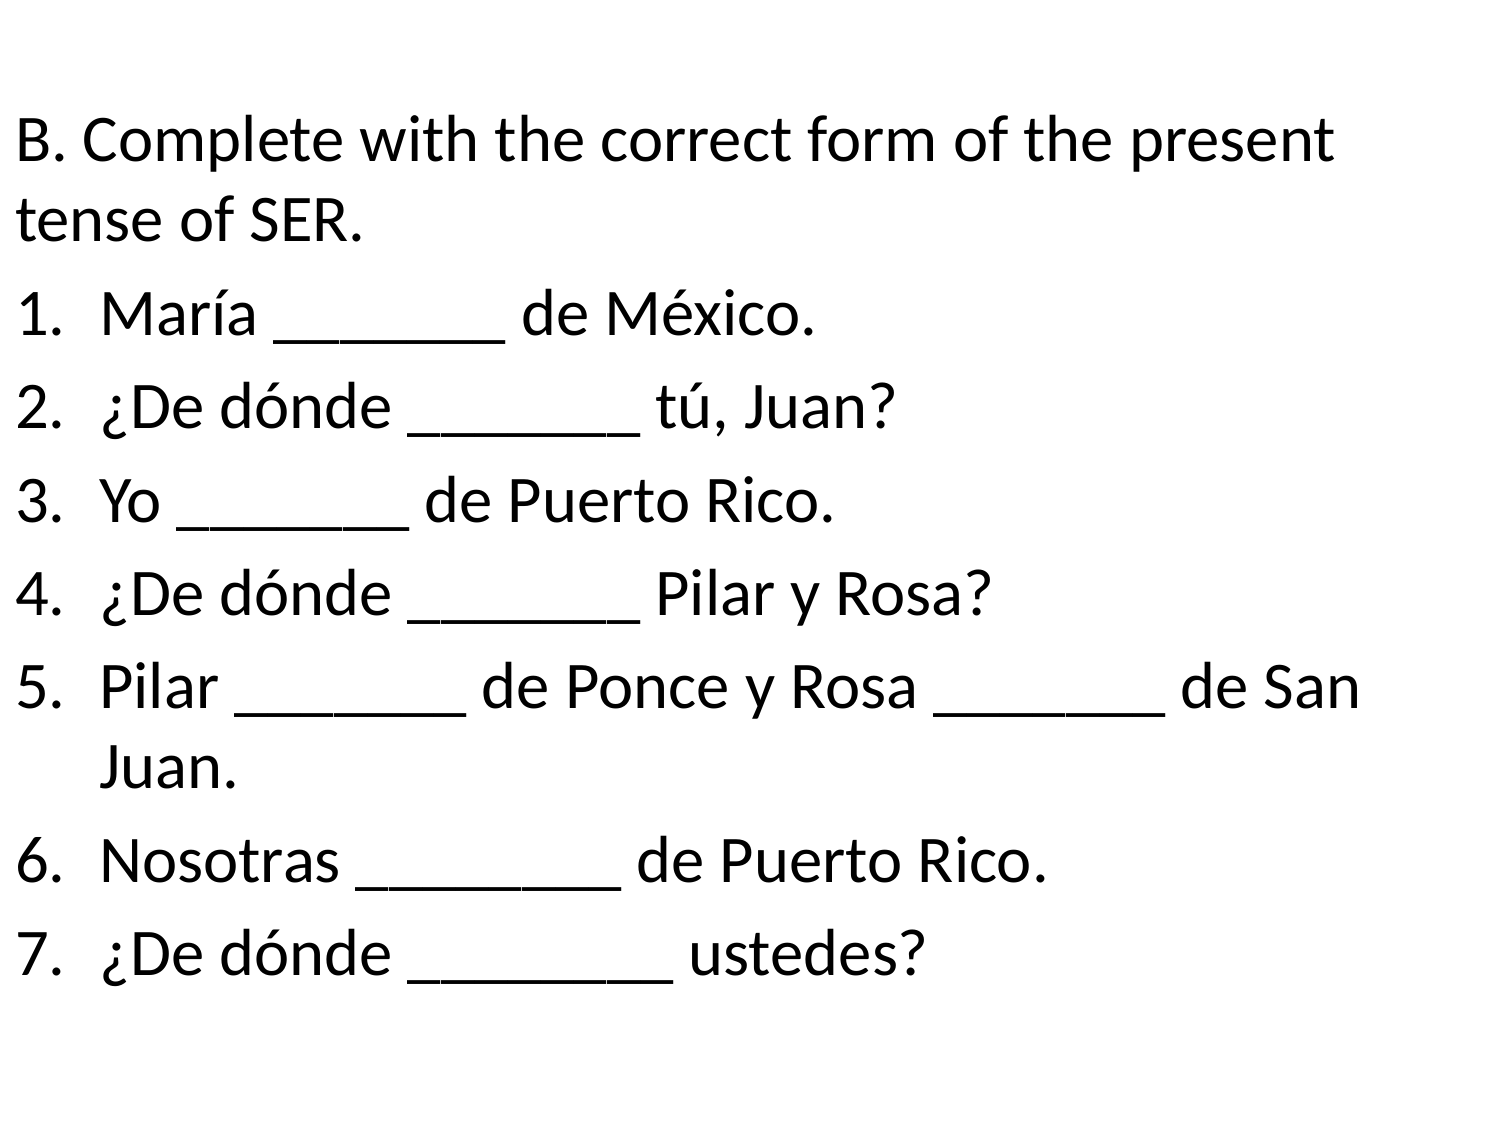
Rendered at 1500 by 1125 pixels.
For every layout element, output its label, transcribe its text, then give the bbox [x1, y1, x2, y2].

list B. Complete with the correct form of the present tense of SER. María _______ de México. ¿De dónde _______ tú, Juan? Yo _______ de Puerto Rico. ¿De dónde _______ Pilar y Rosa? Pilar _______ de Ponce y Rosa _______ de San Juan. Nosotras ________ de Puerto Rico. ¿De dónde ________ ustedes? [0, 87, 1500, 1125]
